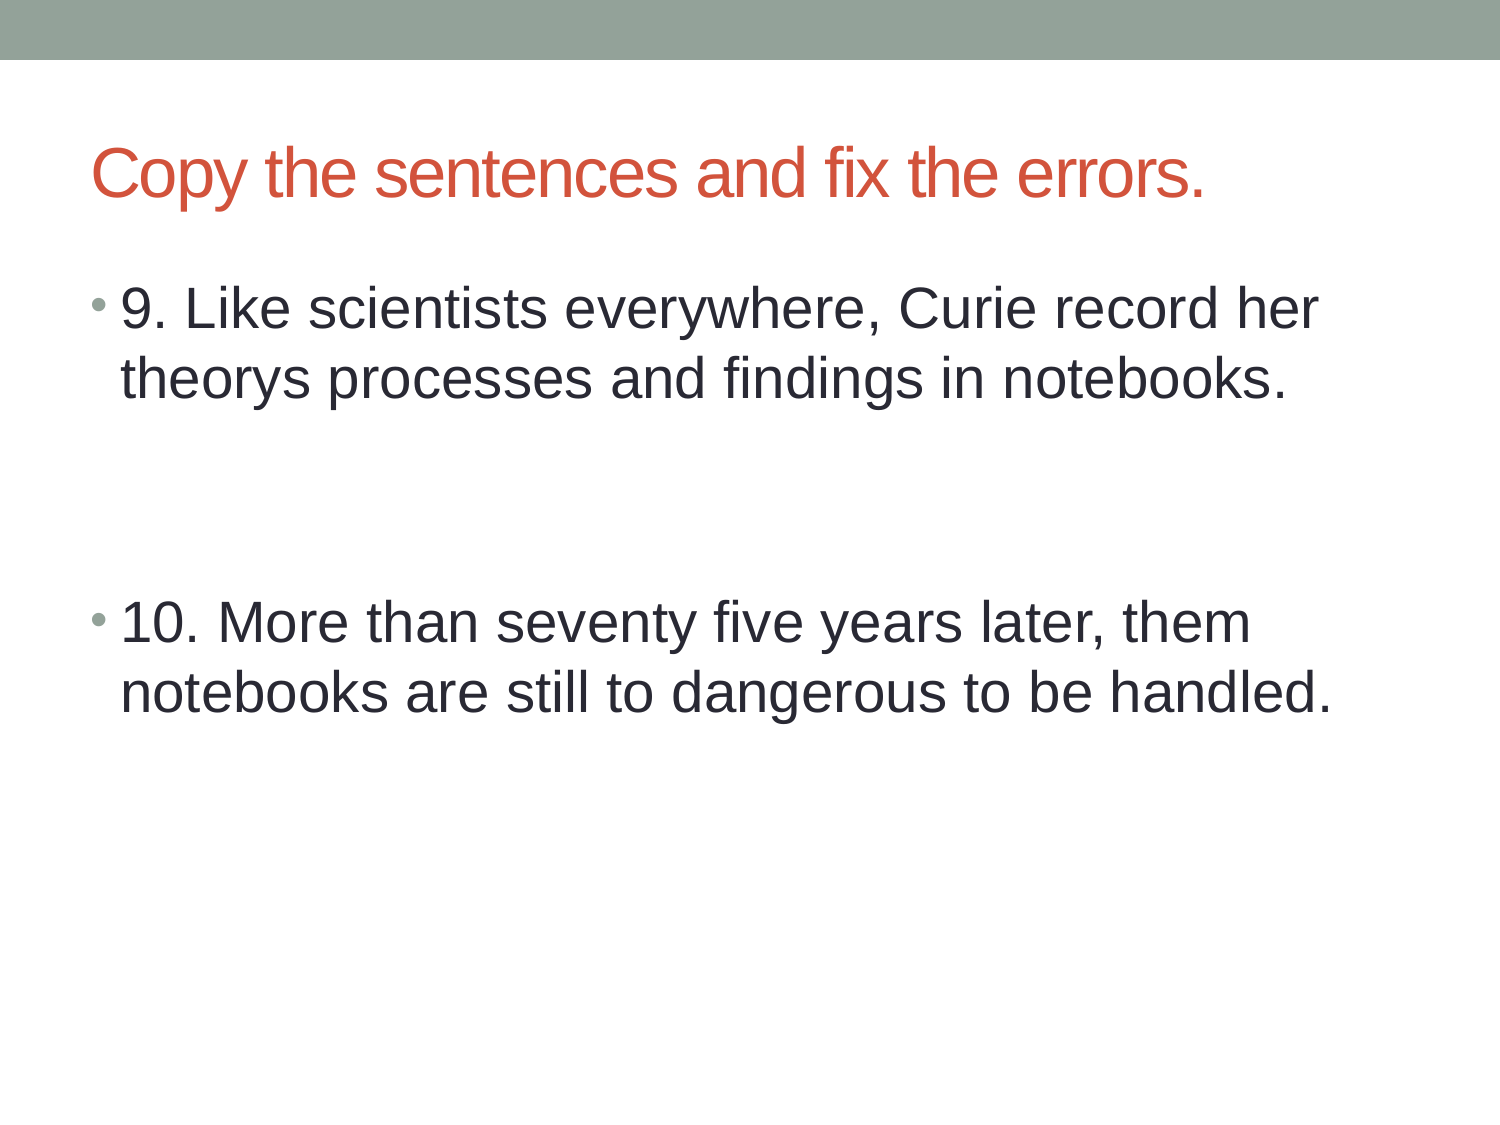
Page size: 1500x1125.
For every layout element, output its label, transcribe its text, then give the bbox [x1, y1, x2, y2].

list 9. Like scientists everywhere, Curie record her theorys processes and findings in notebooks. 10. More than seventy five years later, them notebooks are still to dangerous to be handled. [75, 262, 1425, 1063]
title Copy the sentences and fix the errors. [75, 87, 1425, 250]
